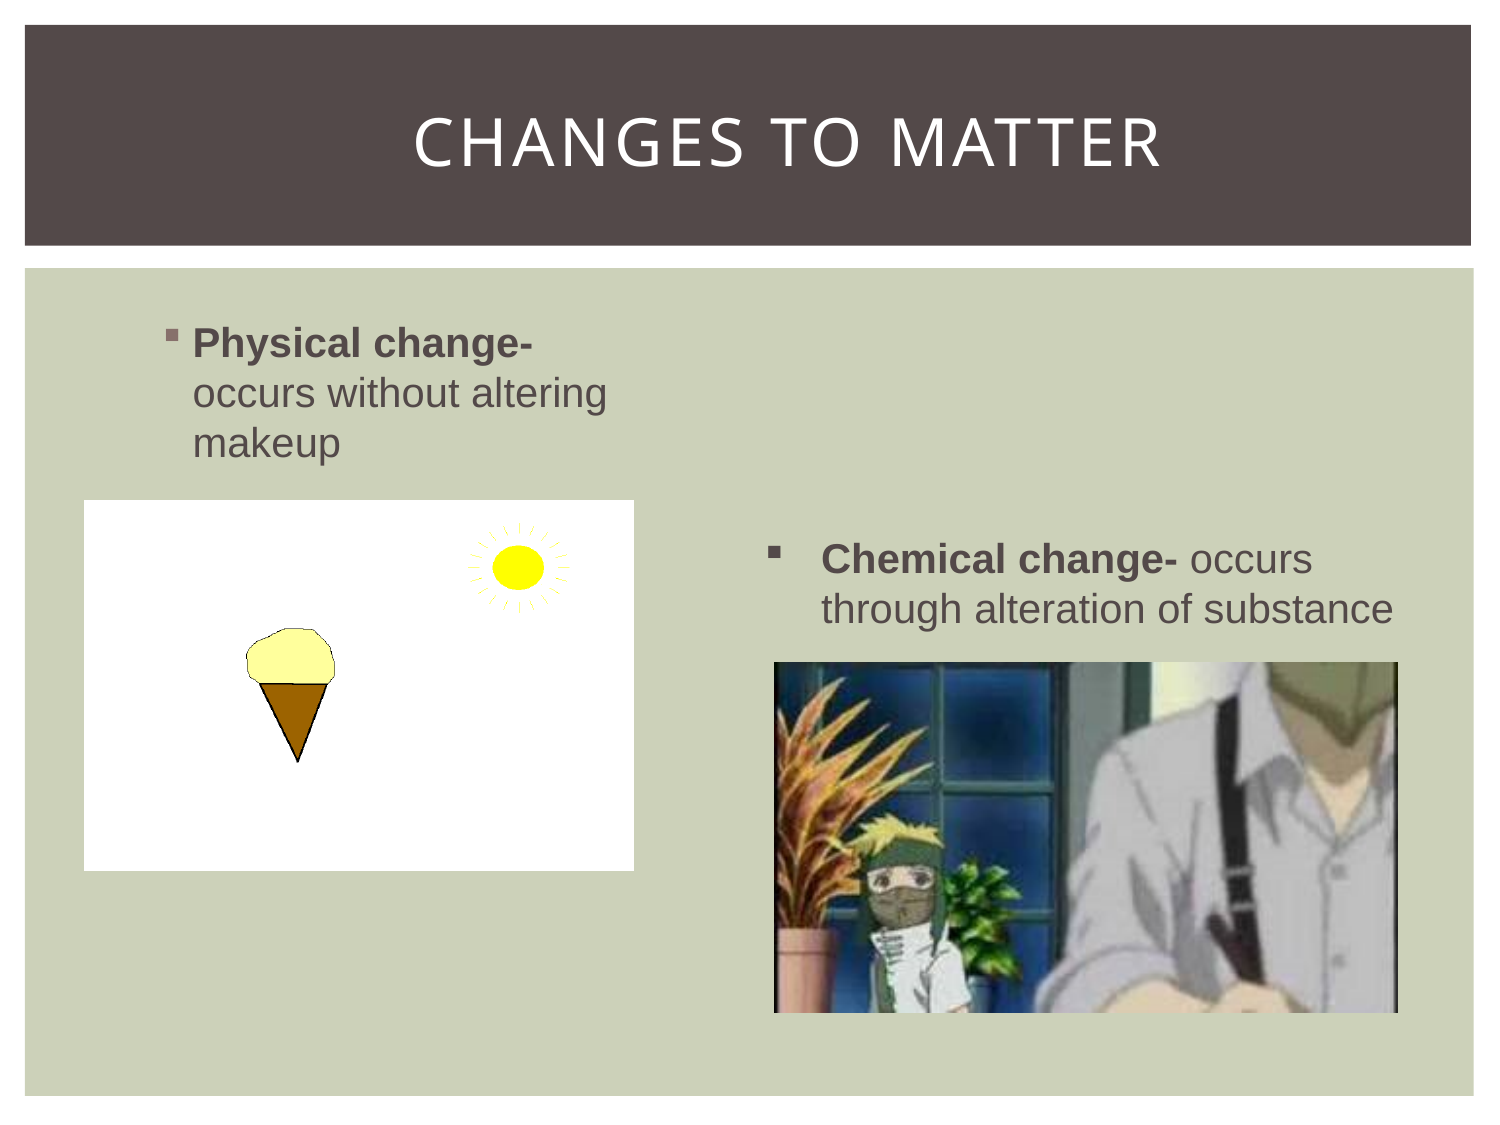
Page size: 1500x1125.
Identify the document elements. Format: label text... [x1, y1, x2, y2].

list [84, 500, 634, 872]
picture [774, 662, 1398, 1013]
text_box Chemical change- occurs through alteration of substance [638, 524, 1438, 640]
list Physical change- occurs without altering makeup [0, 308, 648, 488]
title Changes to Matter [150, 45, 1425, 234]
